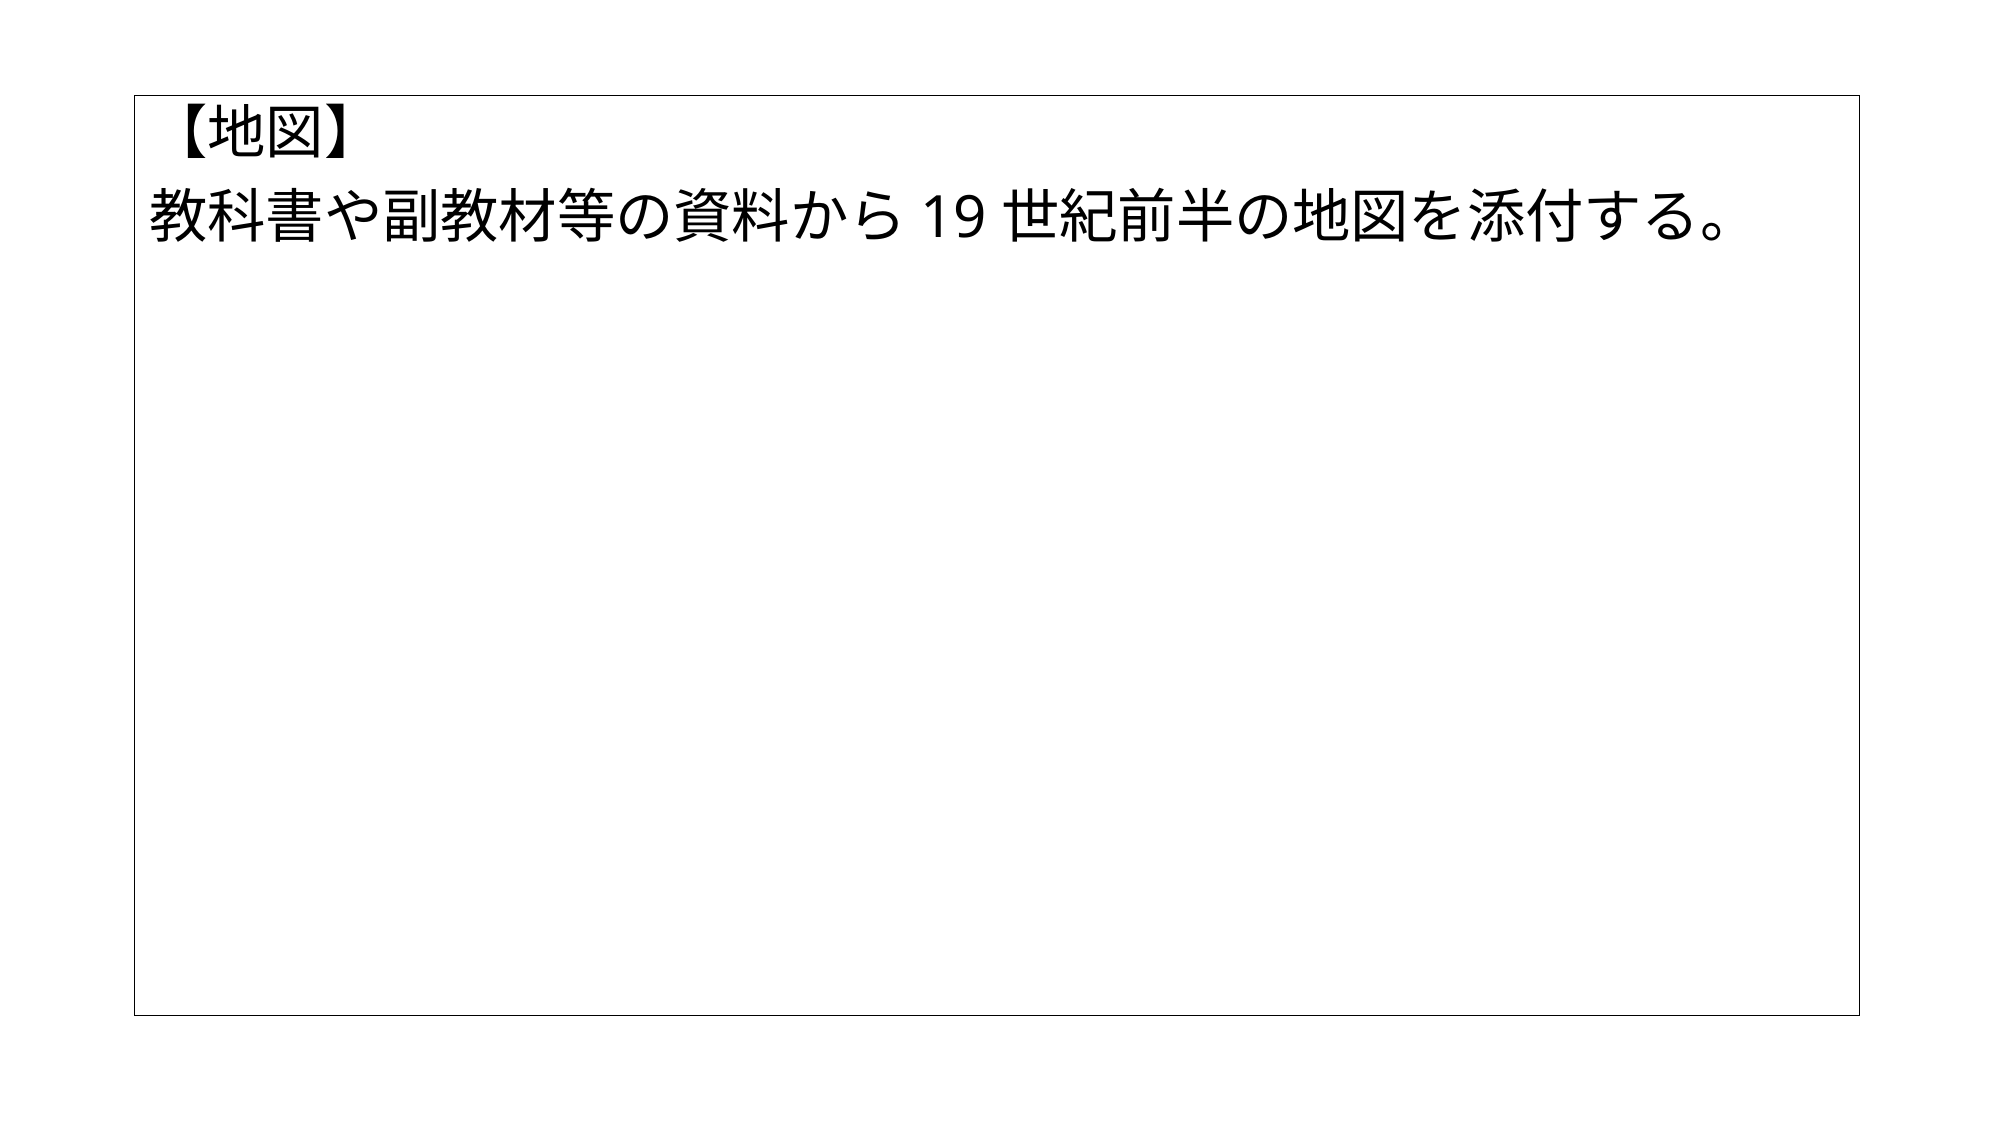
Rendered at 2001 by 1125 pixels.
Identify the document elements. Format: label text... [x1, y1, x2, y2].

list 【地図】 教科書や副教材等の資料から19世紀前半の地図を添付する。 [134, 95, 1860, 1016]
